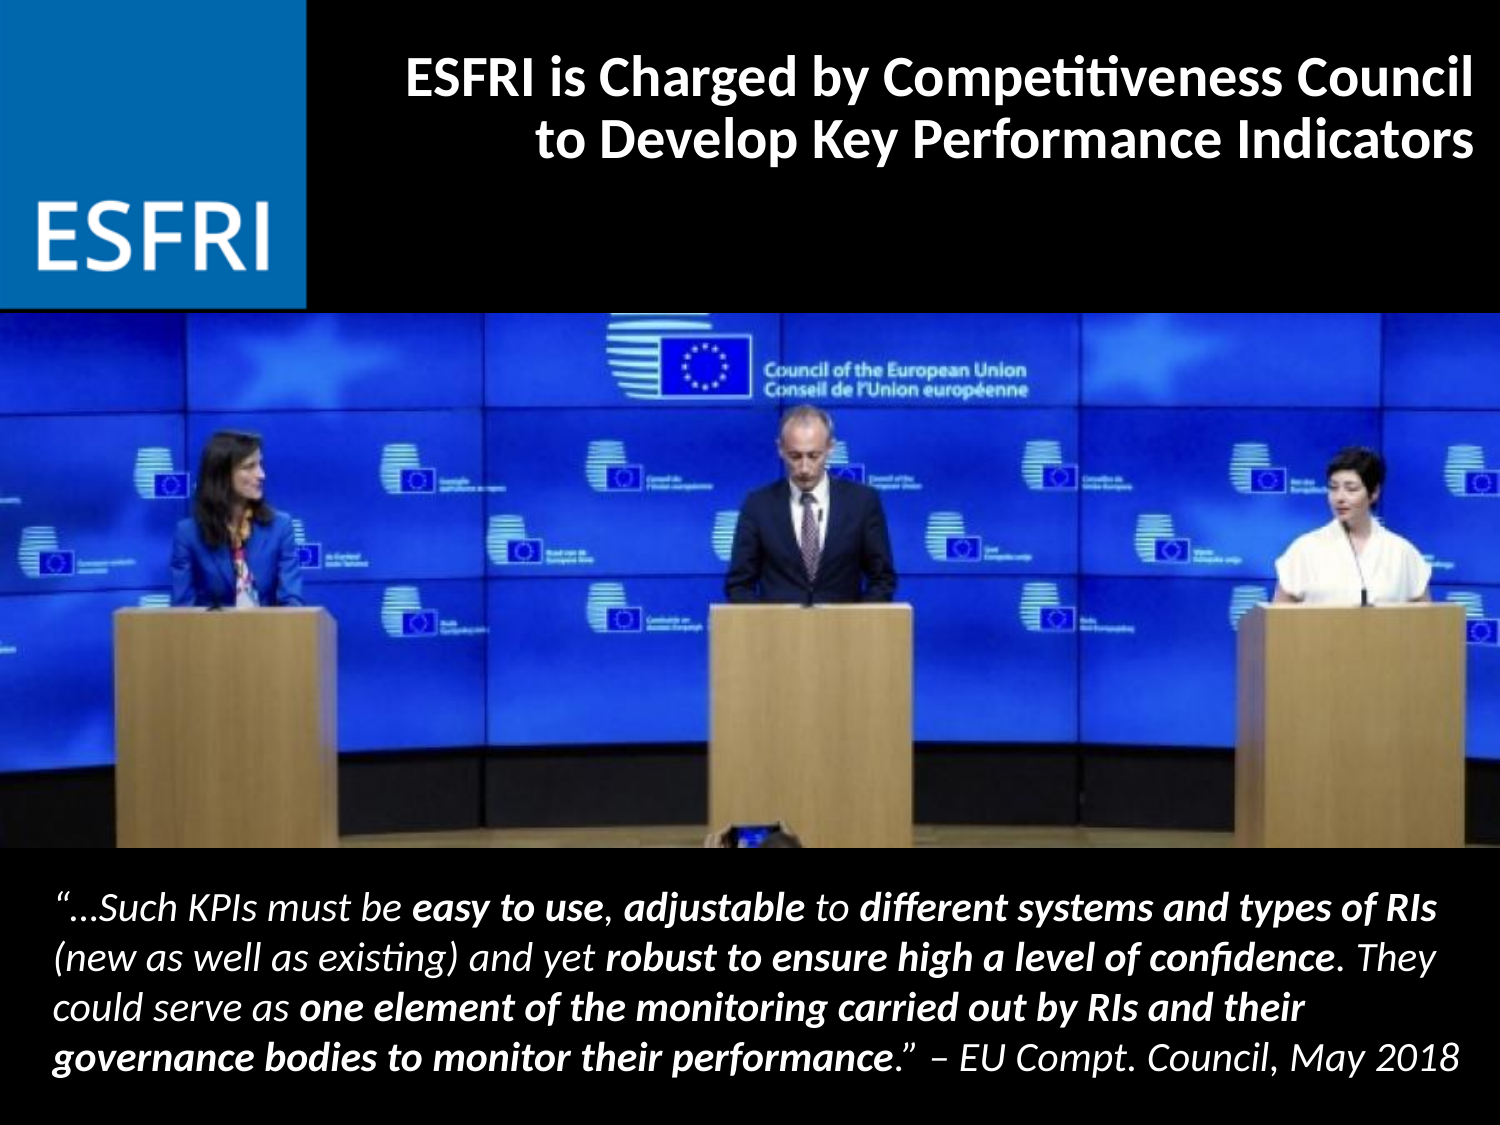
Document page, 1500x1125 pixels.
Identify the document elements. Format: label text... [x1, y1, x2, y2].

text_box “…Such KPIs must be easy to use, adjustable to different systems and types of RIs (new as well as existing) and yet robust to ensure high a level of confidence. They could serve as one element of the monitoring carried out by RIs and their governance bodies to monitor their performance.” – EU Compt. Council, May 2018 [38, 872, 1491, 1088]
picture [0, 0, 1500, 848]
title ESFRI is Charged by Competitiveness Council to Develop Key Performance Indicators [359, 0, 1491, 218]
